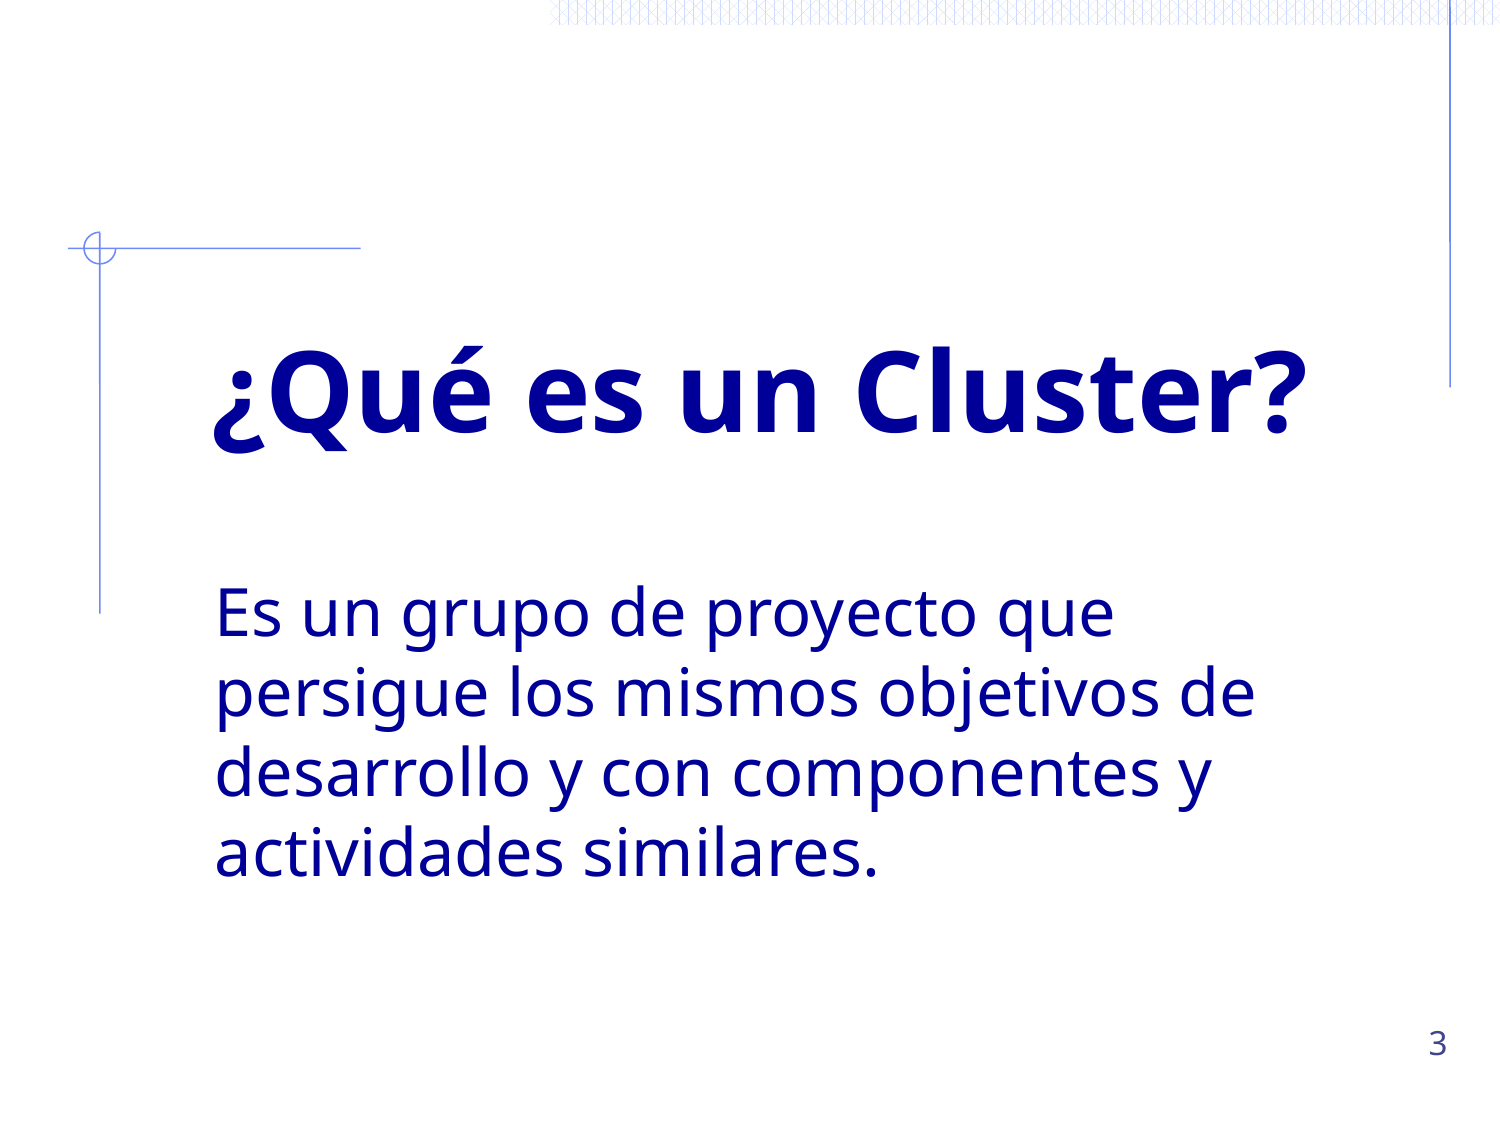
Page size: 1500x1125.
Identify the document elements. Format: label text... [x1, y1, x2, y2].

list ¿Qué es un Cluster? [137, 312, 1413, 613]
slide_number 3 [1149, 999, 1463, 1076]
text_box Es un grupo de proyecto que persigue los mismos objetivos de desarrollo y con componentes y actividades similares. [199, 562, 1338, 897]
